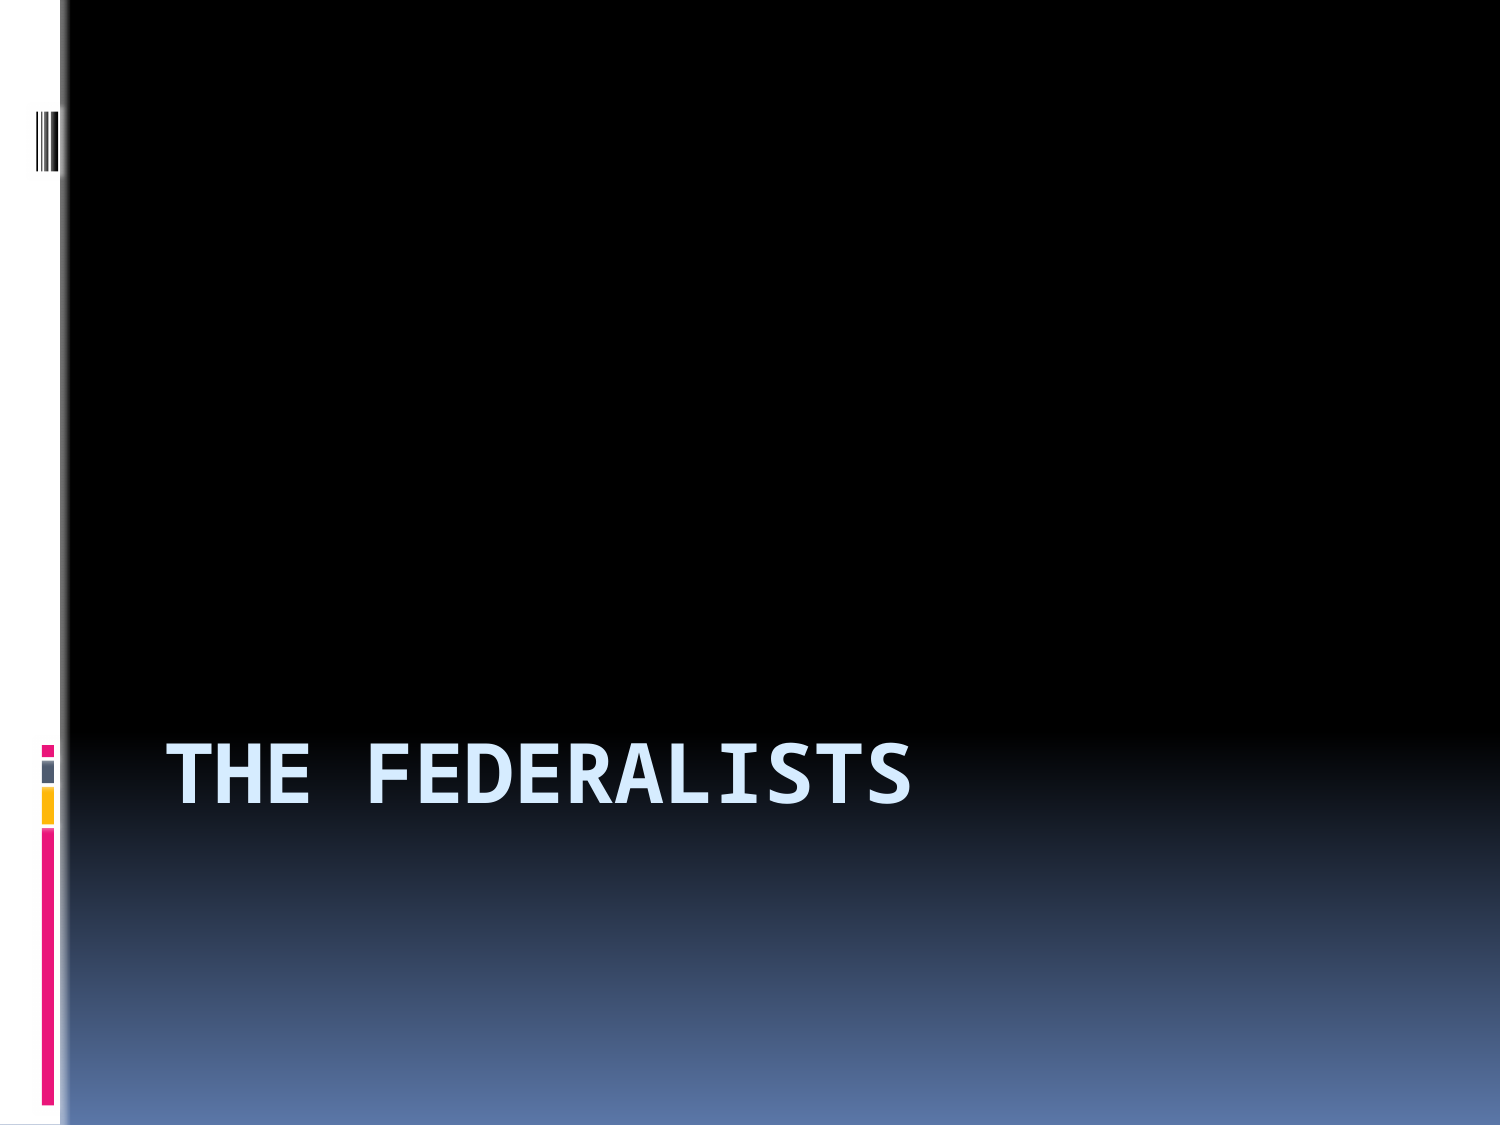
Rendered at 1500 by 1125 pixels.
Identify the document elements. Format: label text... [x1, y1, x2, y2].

title The Federalists [150, 712, 1425, 1037]
